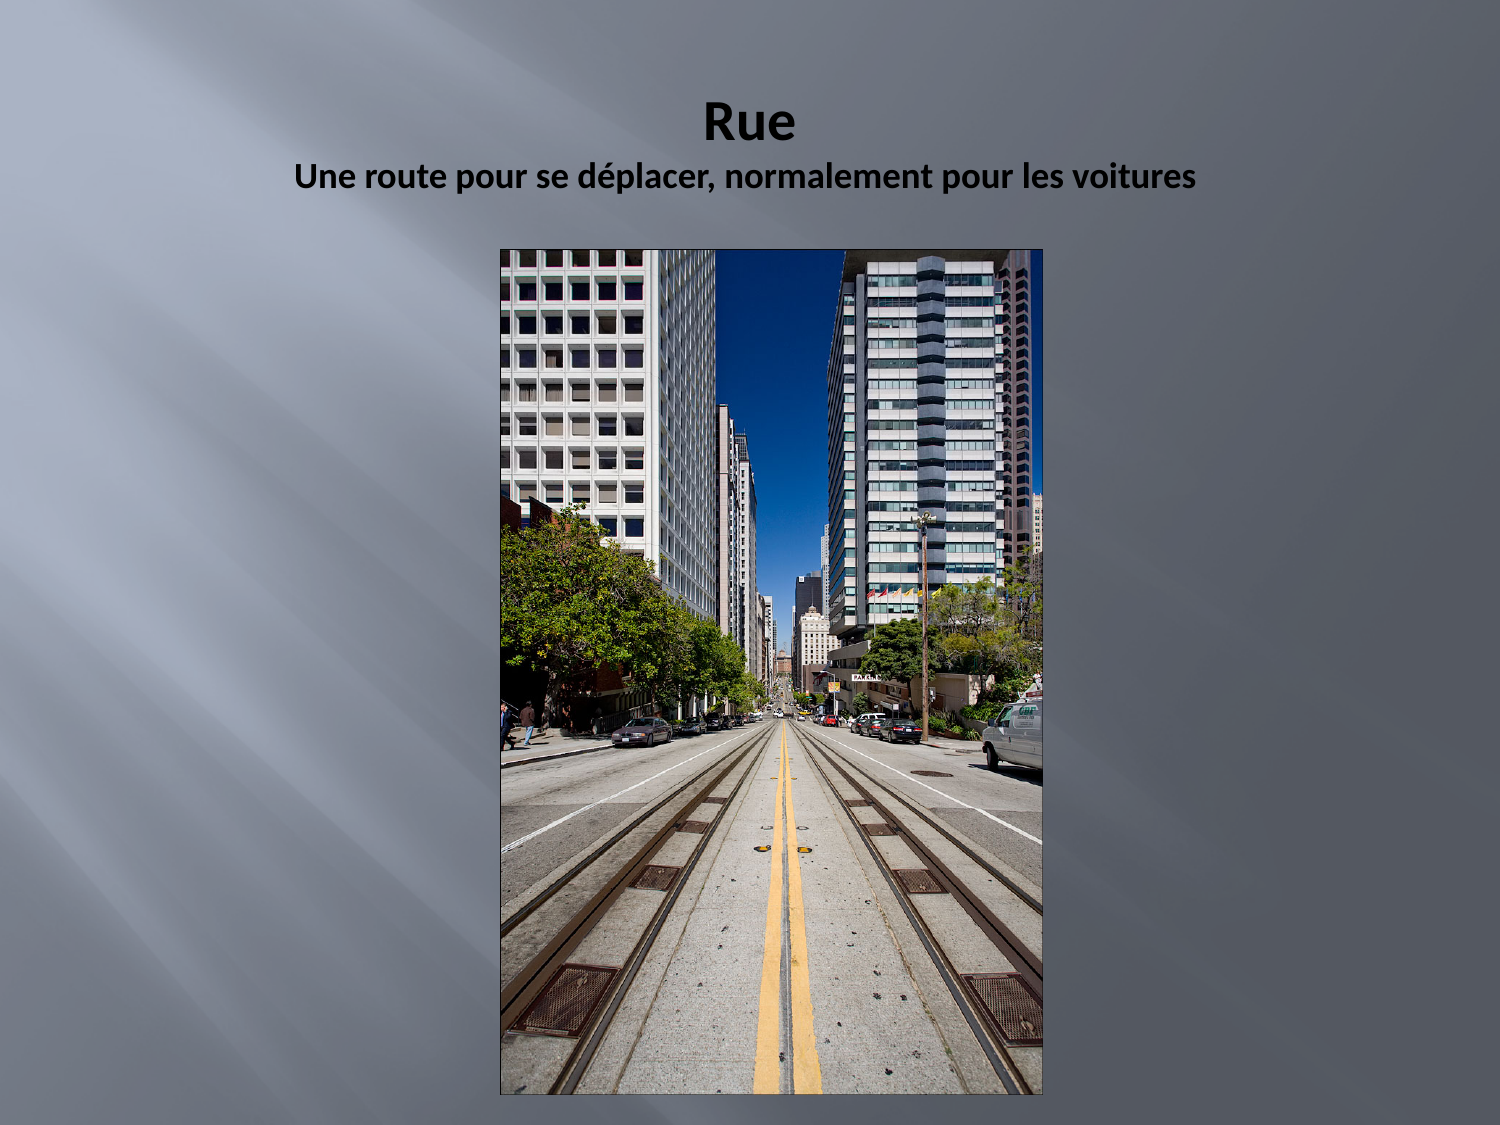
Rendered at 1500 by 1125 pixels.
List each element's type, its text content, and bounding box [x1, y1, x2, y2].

picture [499, 249, 1043, 1095]
title Rue Une route pour se déplacer, normalement pour les voitures [75, 75, 1425, 263]
